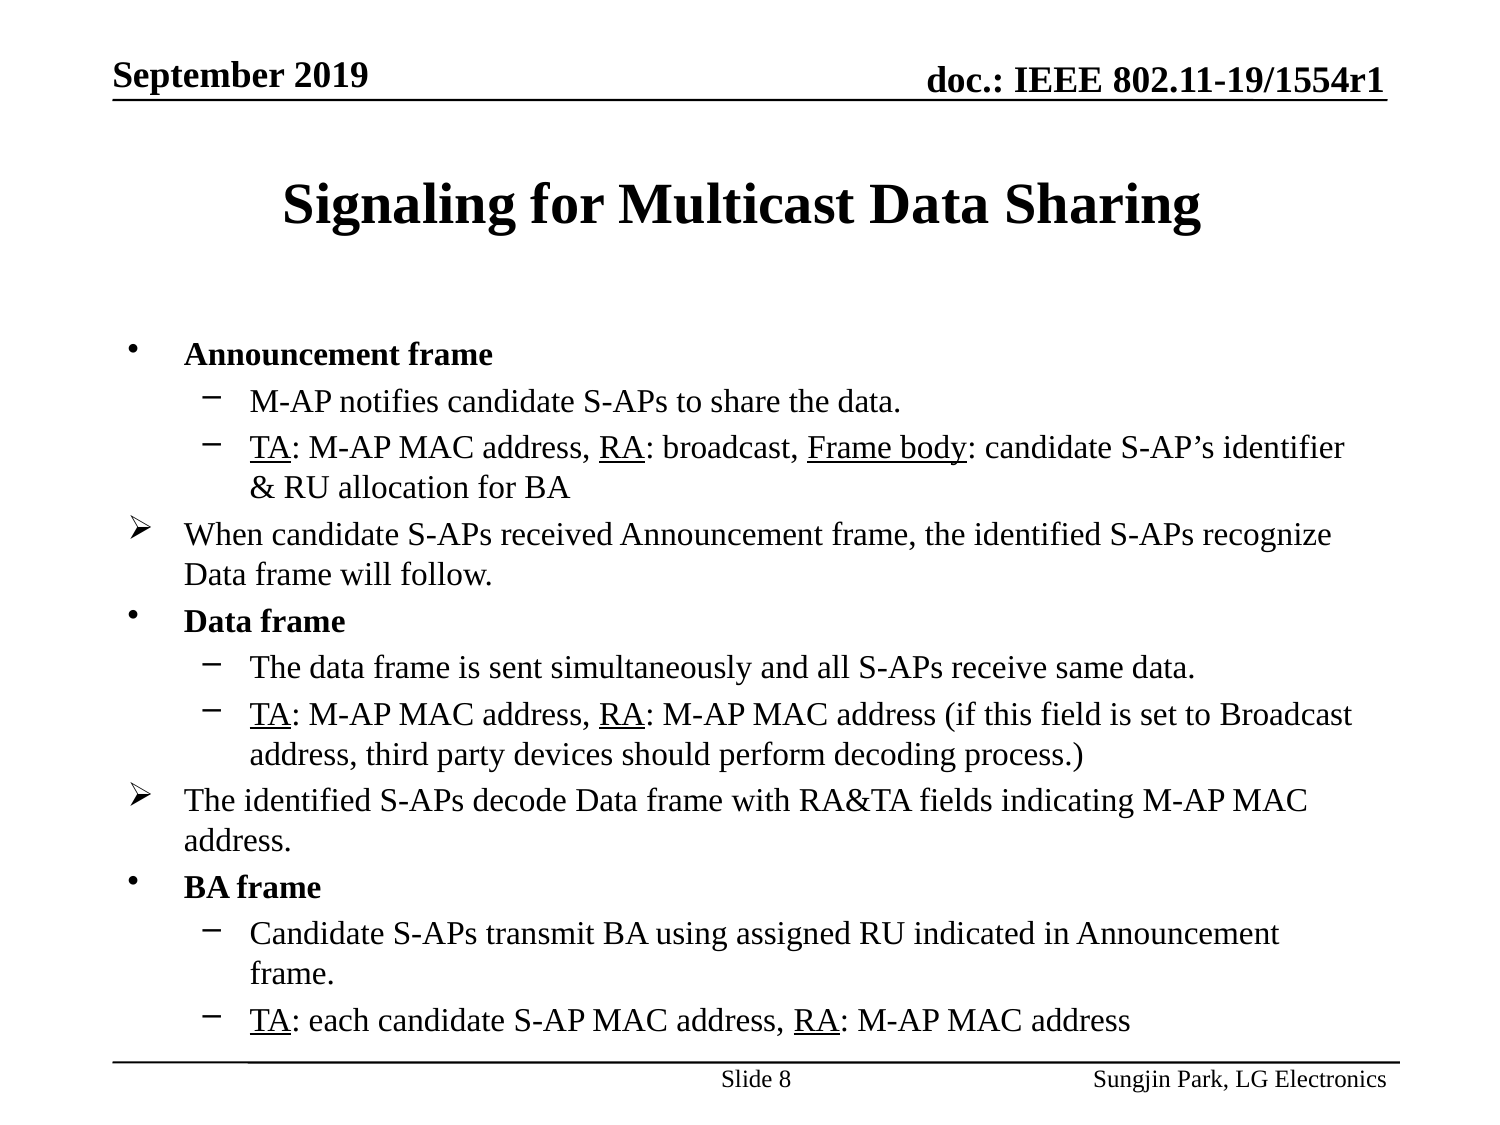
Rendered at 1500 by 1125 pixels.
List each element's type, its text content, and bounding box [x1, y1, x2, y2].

slide_number Slide 8 [712, 1061, 800, 1093]
list Announcement frame M-AP notifies candidate S-APs to share the data. TA: M-AP MAC address, RA: broadcast, Frame body: candidate S-AP’s identifier & RU allocation for BA When candidate S-APs received Announcement frame, the identified S-APs recognize Data frame will follow. Data frame The data frame is sent simultaneously and all S-APs receive same data. TA: M-AP MAC address, RA: M-AP MAC address (if this field is set to Broadcast address, third party devices should perform decoding process.) The identified S-APs decode Data frame with RA&TA fields indicating M-AP MAC address. BA frame Candidate S-APs transmit BA using assigned RU indicated in Announcement frame. TA: each candidate S-AP MAC address, RA: M-AP MAC address [112, 324, 1388, 1063]
title Signaling for Multicast Data Sharing [112, 112, 1388, 288]
